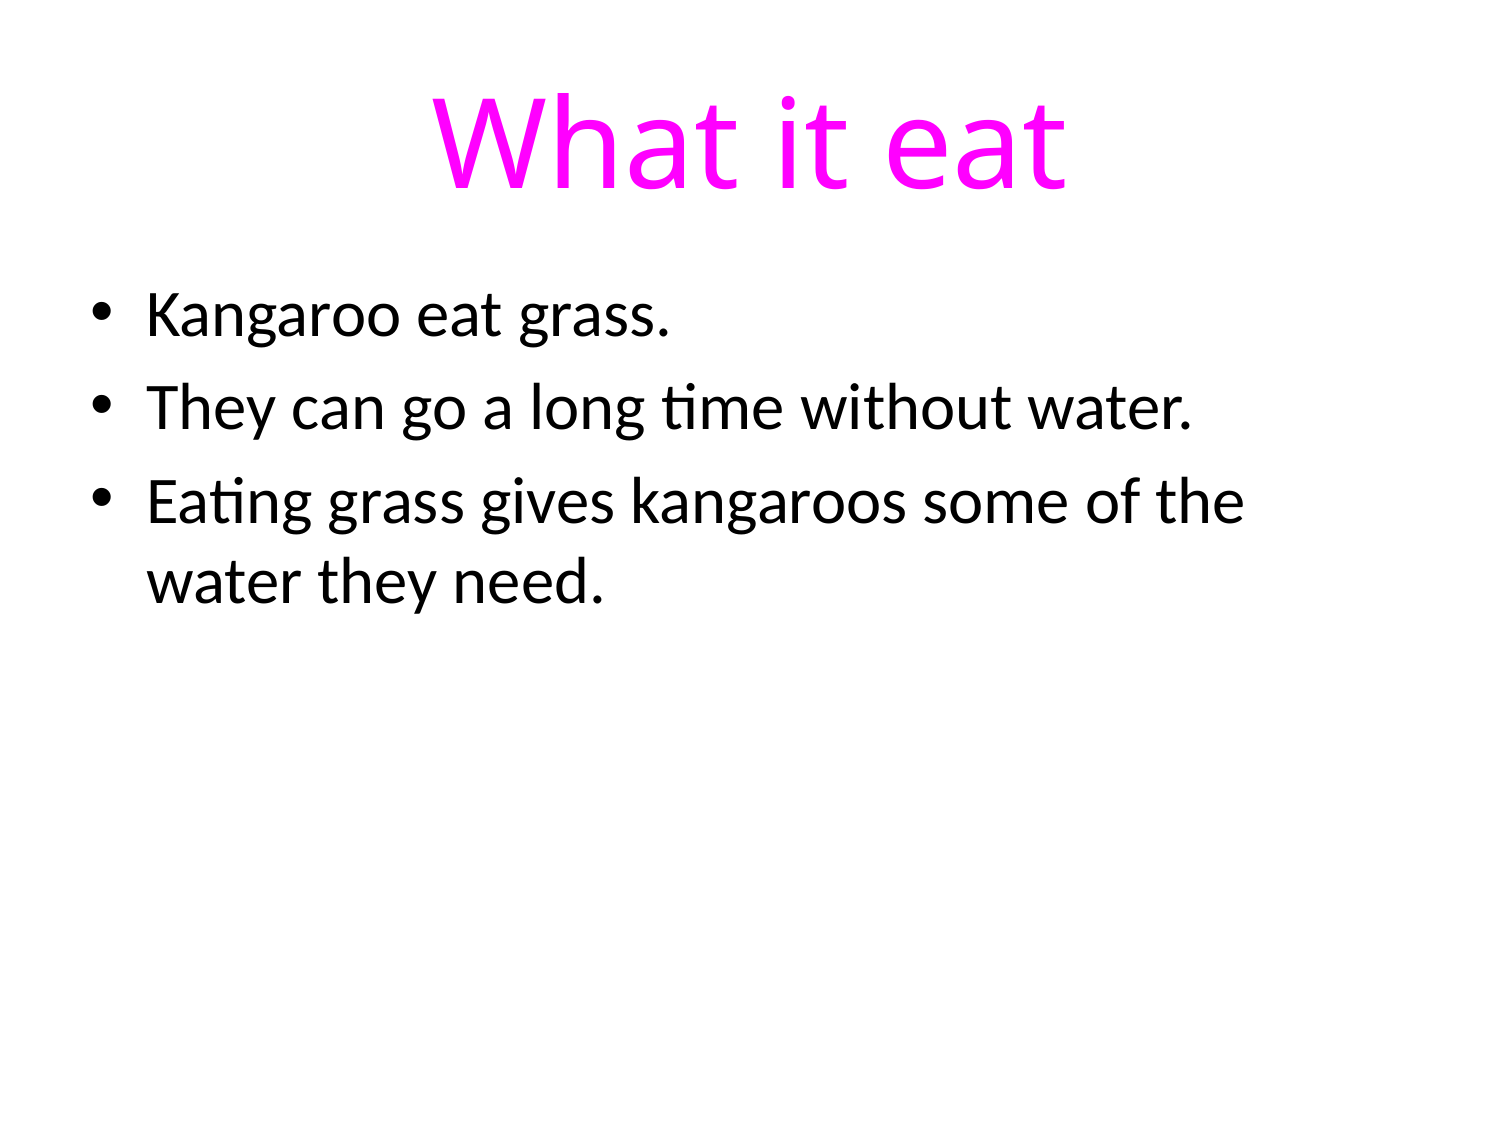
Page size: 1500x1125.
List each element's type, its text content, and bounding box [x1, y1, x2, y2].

list Kangaroo eat grass. They can go a long time without water. Eating grass gives kangaroos some of the water they need. [75, 262, 1425, 1005]
title What it eat [75, 45, 1425, 233]
